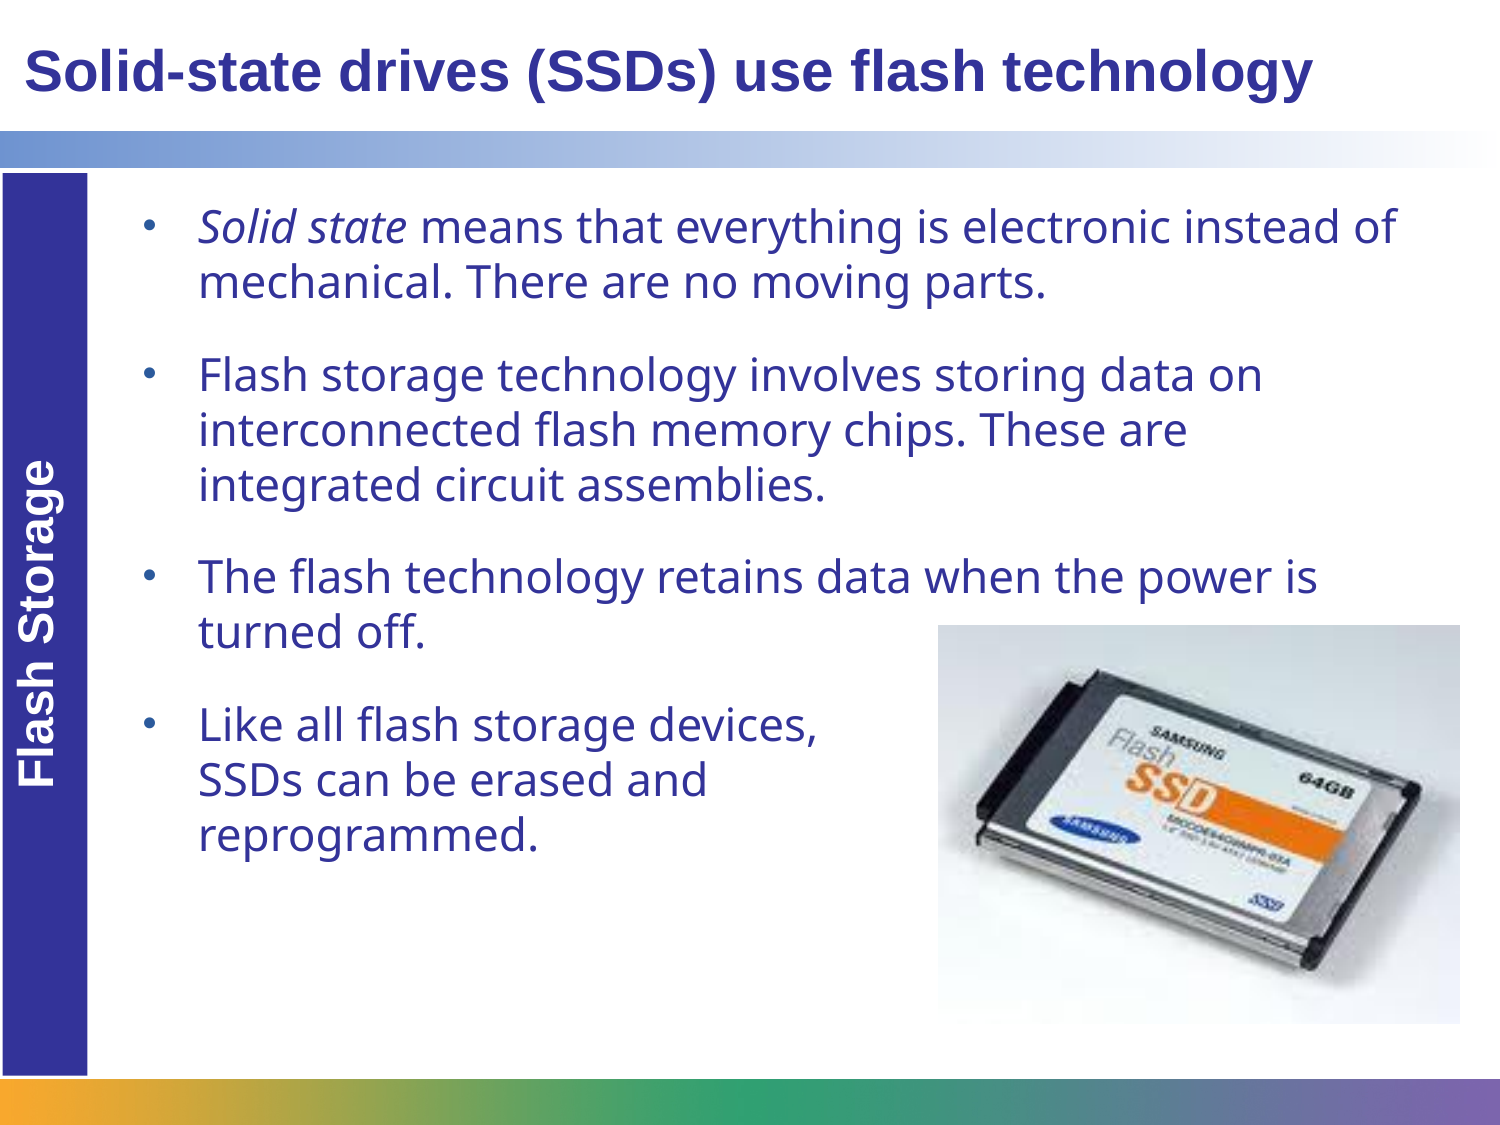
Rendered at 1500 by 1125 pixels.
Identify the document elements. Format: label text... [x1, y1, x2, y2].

list Solid state means that everything is electronic instead of mechanical. There are no moving parts. Flash storage technology involves storing data on interconnected flash memory chips. These are integrated circuit assemblies. The flash technology retains data when the power is turned off. Like all flash storage devices, SSDs can be erased and reprogrammed. [126, 190, 1438, 889]
text_box Flash Storage [2, 173, 88, 1076]
picture [0, 1079, 1500, 1125]
picture [938, 625, 1460, 1025]
title Solid-state drives (SSDs) use flash technology [9, 0, 1471, 137]
